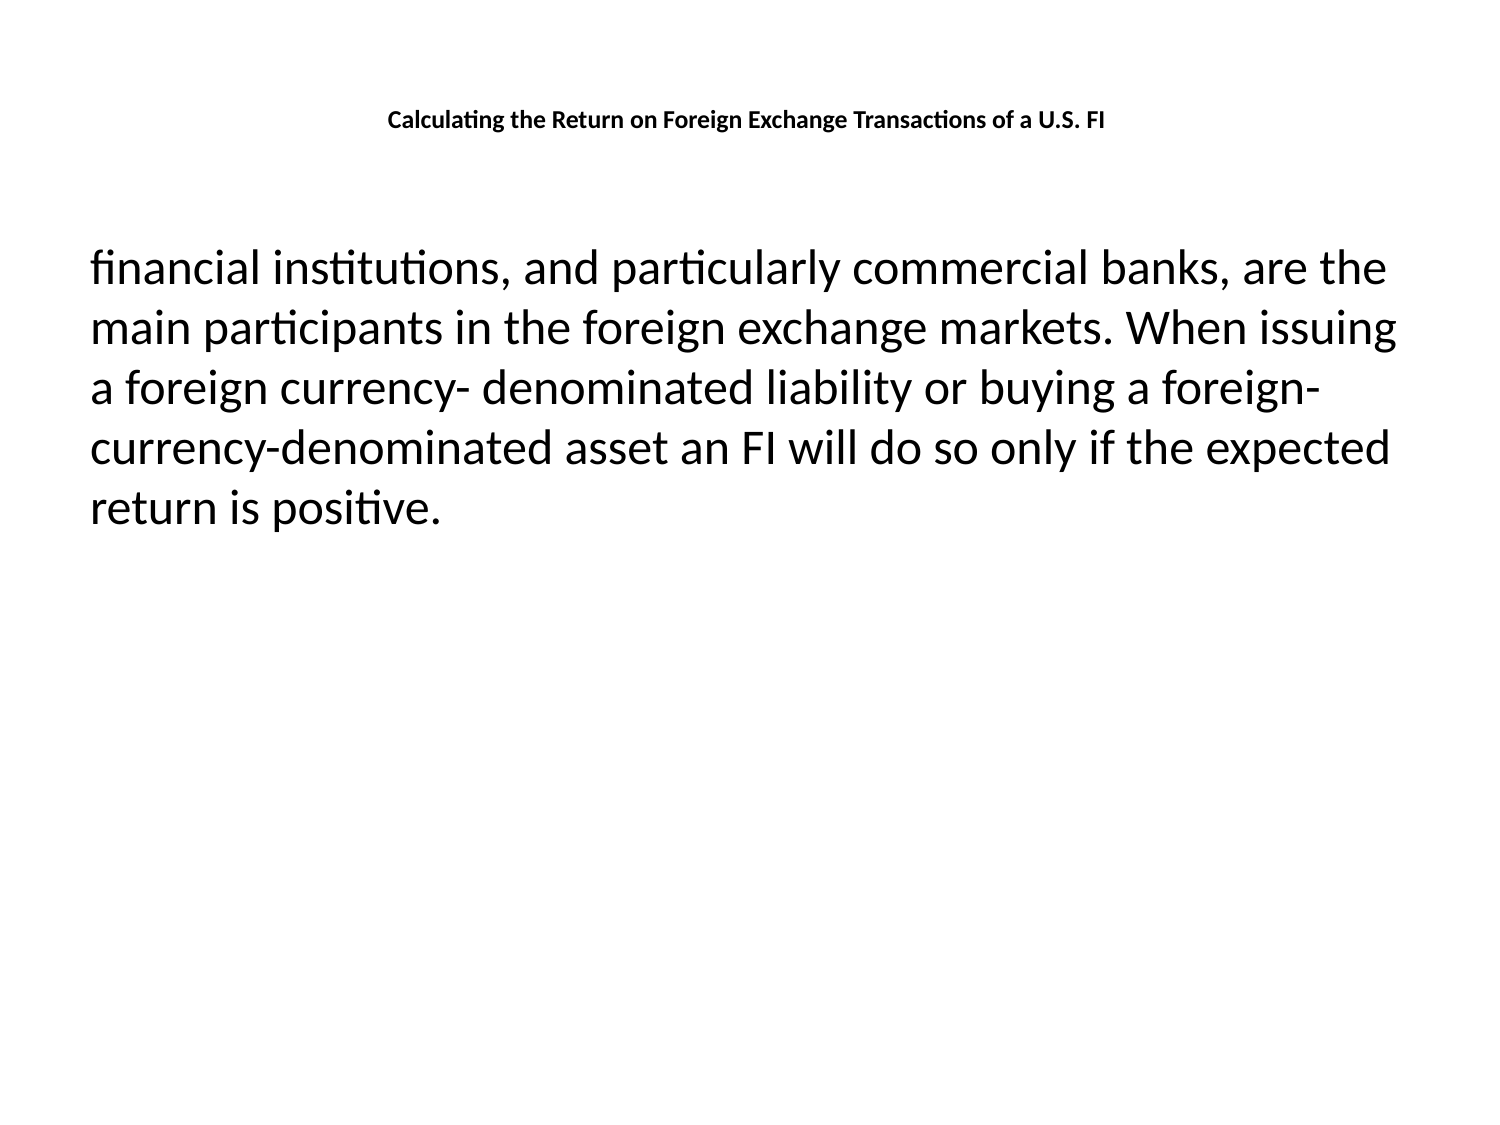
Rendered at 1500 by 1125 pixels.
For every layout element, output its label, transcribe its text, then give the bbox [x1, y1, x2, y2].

list financial institutions, and particularly commercial banks, are the main participants in the foreign exchange markets. When issuing a foreign currency- denominated liability or buying a foreign-currency-denominated asset an FI will do so only if the expected return is positive. [75, 226, 1425, 1005]
title Calculating the Return on Foreign Exchange Transactions of a U.S. FI [75, 95, 1425, 187]
